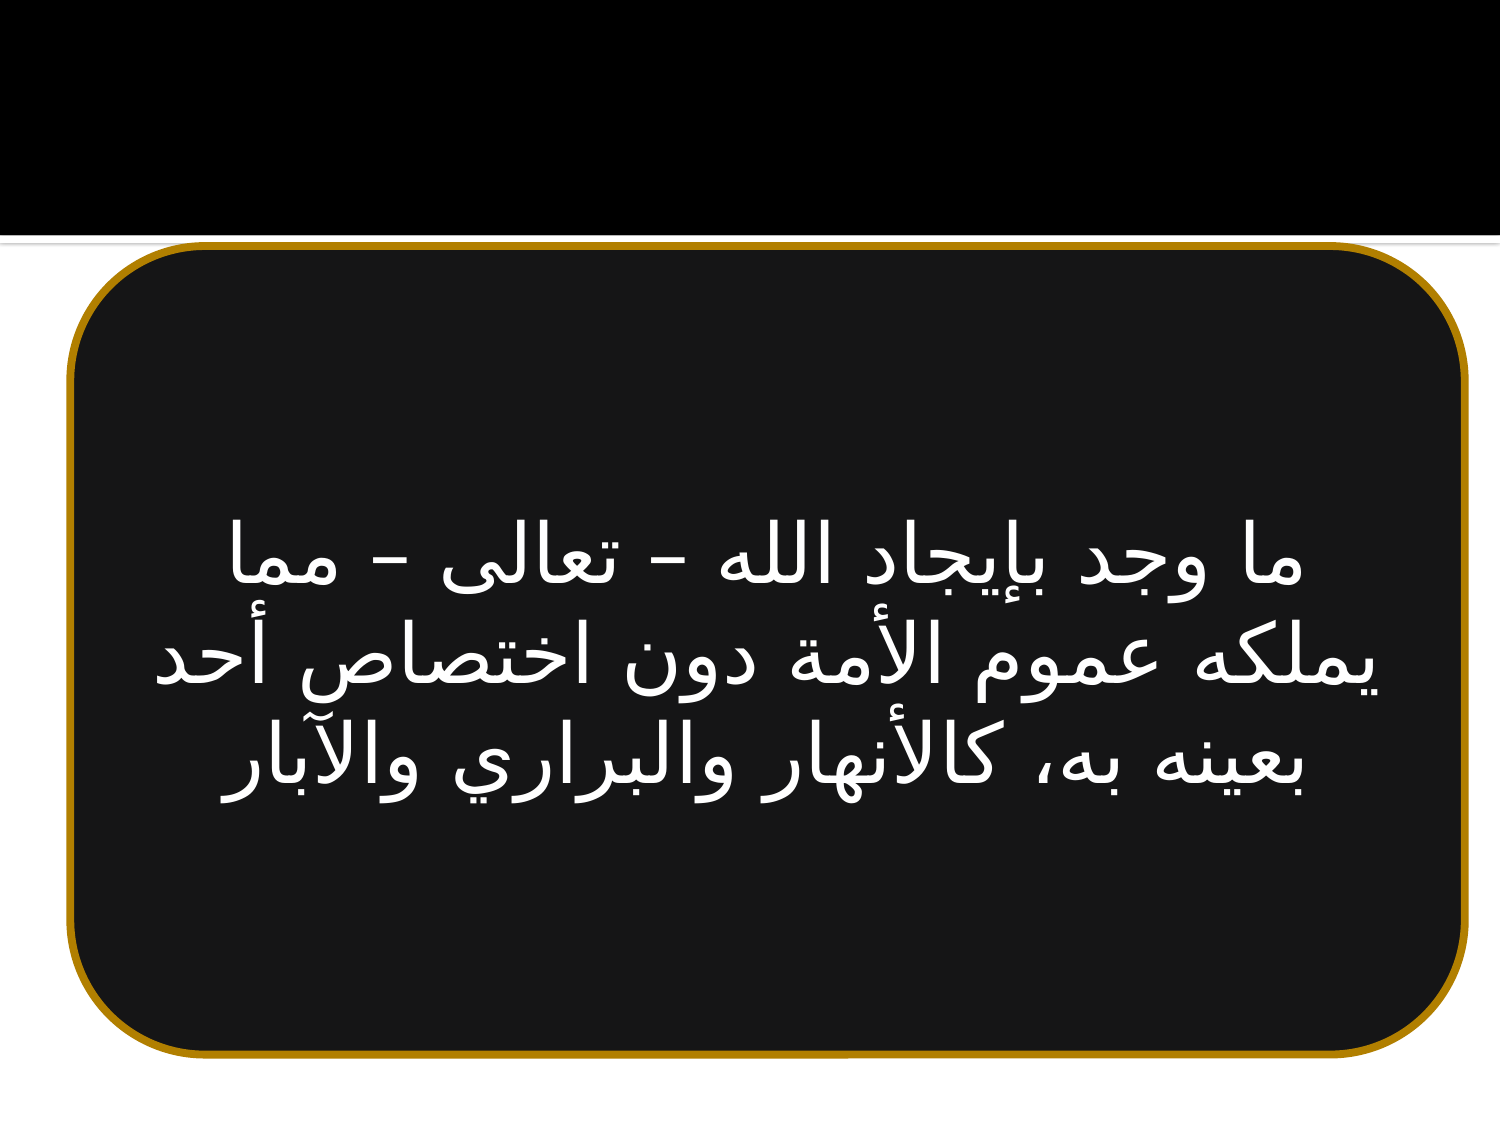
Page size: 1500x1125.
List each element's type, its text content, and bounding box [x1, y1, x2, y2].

text_box ما وجد بإيجاد الله – تعالى – مما يملكه عموم الأمة دون اختصاص أحد بعينه به، كالأنهار والبراري والآبار [66, 242, 1469, 1059]
